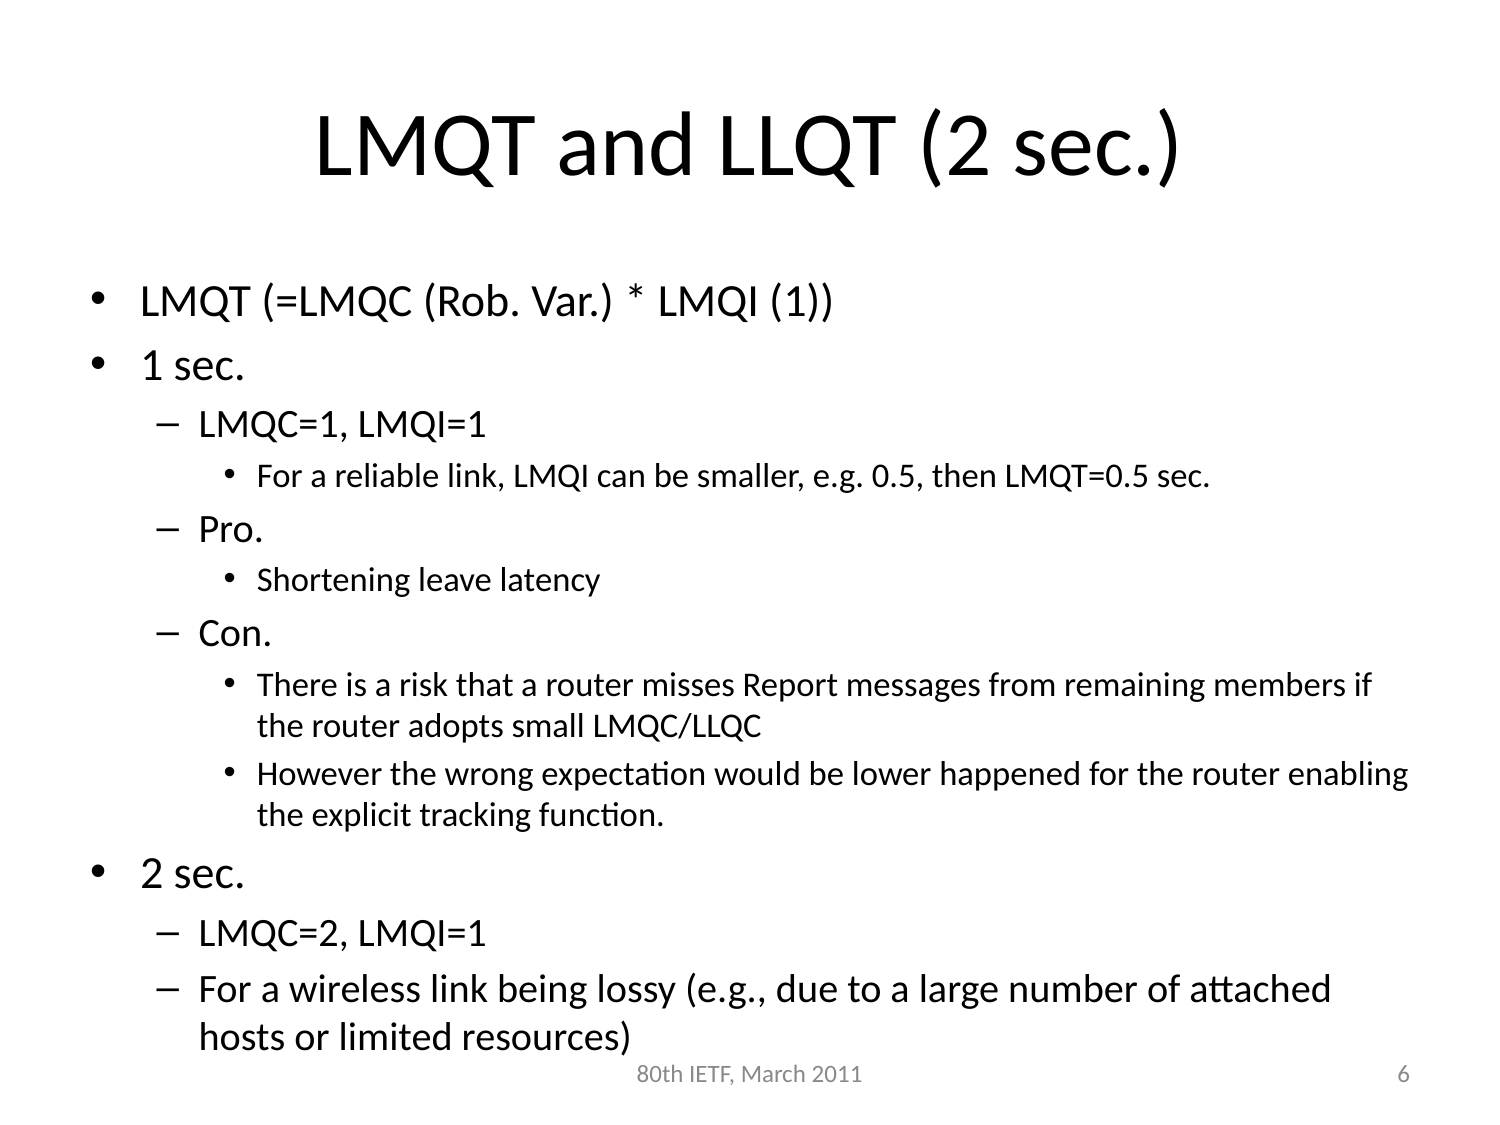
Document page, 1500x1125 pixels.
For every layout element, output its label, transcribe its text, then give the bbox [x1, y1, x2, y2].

list LMQT (=LMQC (Rob. Var.) * LMQI (1)) 1 sec. LMQC=1, LMQI=1 For a reliable link, LMQI can be smaller, e.g. 0.5, then LMQT=0.5 sec. Pro. Shortening leave latency Con. There is a risk that a router misses Report messages from remaining members if the router adopts small LMQC/LLQC However the wrong expectation would be lower happened for the router enabling the explicit tracking function. 2 sec. LMQC=2, LMQI=1 For a wireless link being lossy (e.g., due to a large number of attached hosts or limited resources) [74, 262, 1426, 1074]
slide_number 6 [1074, 1042, 1425, 1103]
title LMQT and LLQT (2 sec.) [74, 44, 1426, 233]
footer 80th IETF, March 2011 [512, 1042, 988, 1103]
